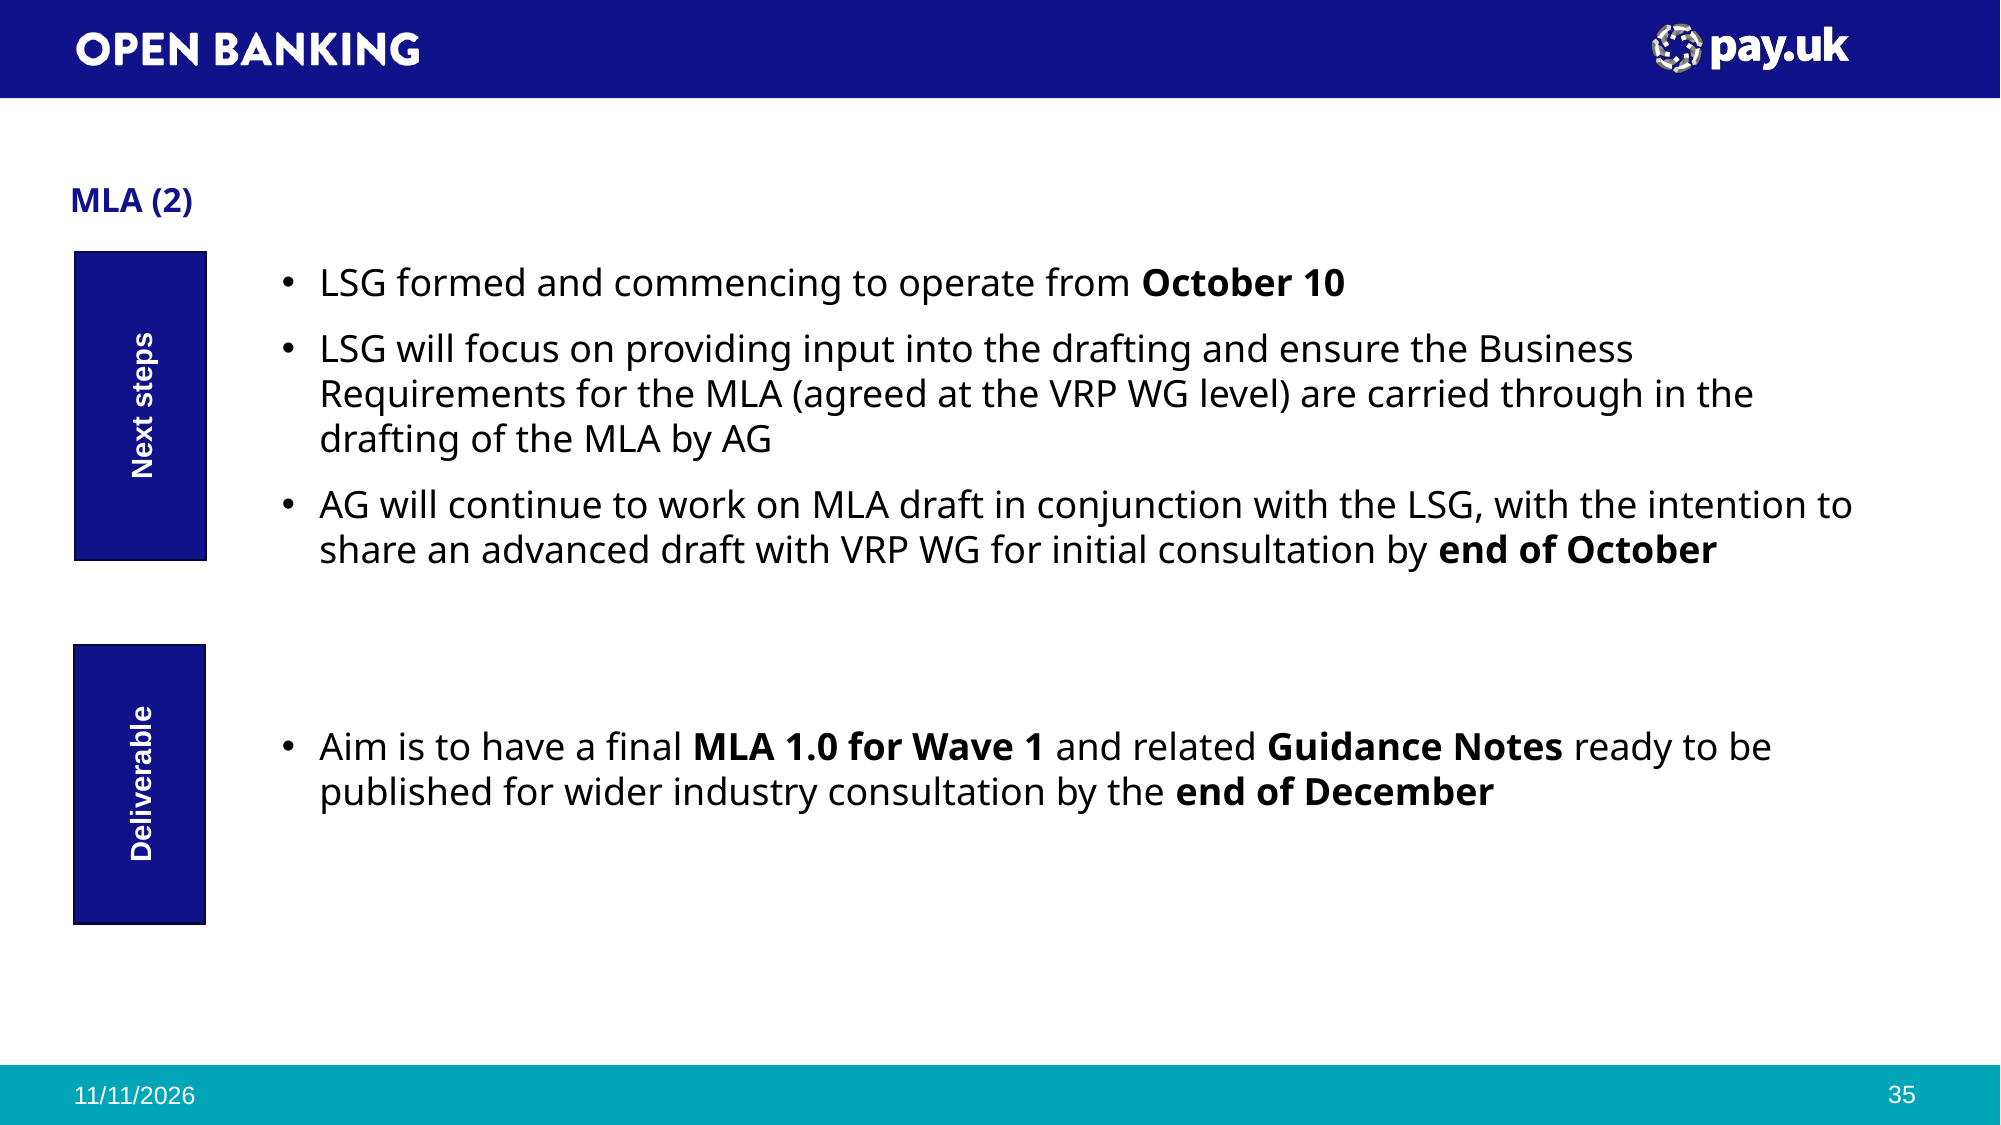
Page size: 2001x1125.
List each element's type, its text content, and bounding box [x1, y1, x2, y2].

picture [1644, 12, 1856, 78]
slide_number 35 [1412, 1064, 1932, 1124]
text_box Deliverable [73, 644, 206, 925]
title MLA (2) [54, 176, 291, 453]
text_box Next steps [74, 251, 207, 561]
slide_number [59, 1065, 509, 1125]
footer [662, 1064, 1338, 1124]
list LSG formed and commencing to operate from October 10 LSG will focus on providing input into the drafting and ensure the Business Requirements for the MLA (agreed at the VRP WG level) are carried through in the drafting of the MLA by AG AG will continue to work on MLA draft in conjunction with the LSG, with the intention to share an advanced draft with VRP WG for initial consultation by end of October Aim is to have a final MLA 1.0 for Wave 1 and related Guidance Notes ready to be published for wider industry consultation by the end of December [266, 251, 1888, 924]
picture [43, 0, 452, 99]
